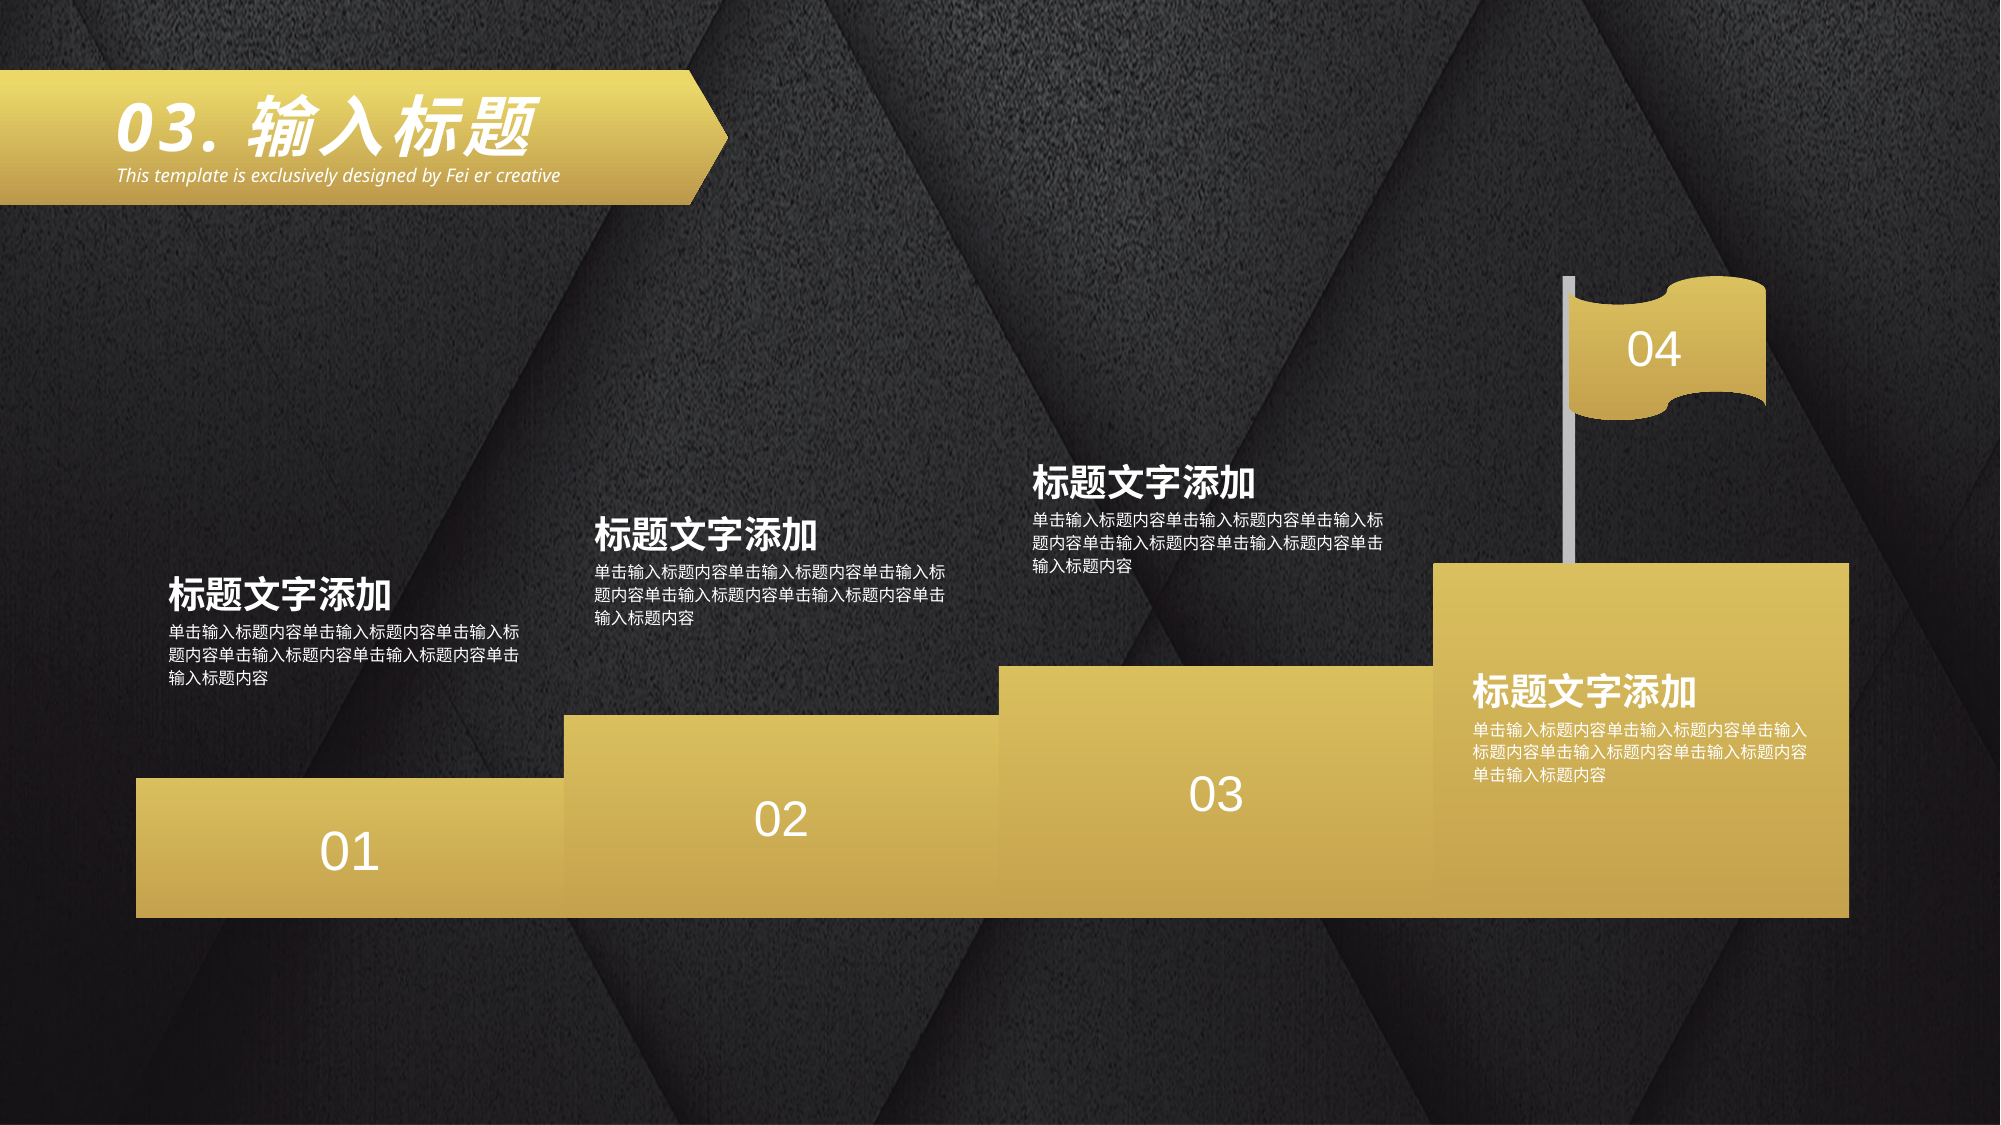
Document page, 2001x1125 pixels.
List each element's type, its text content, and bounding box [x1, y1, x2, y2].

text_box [1017, 442, 1428, 584]
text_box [1457, 651, 1829, 793]
text_box 02 [563, 715, 998, 918]
text_box [1568, 276, 1766, 420]
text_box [0, 69, 728, 206]
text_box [579, 494, 990, 636]
picture [0, 0, 2000, 1125]
text_box [1433, 563, 1850, 918]
text_box 01 [136, 778, 563, 918]
text_box 03 [998, 666, 1433, 918]
text_box 04 [1594, 293, 1713, 400]
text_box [153, 554, 564, 696]
